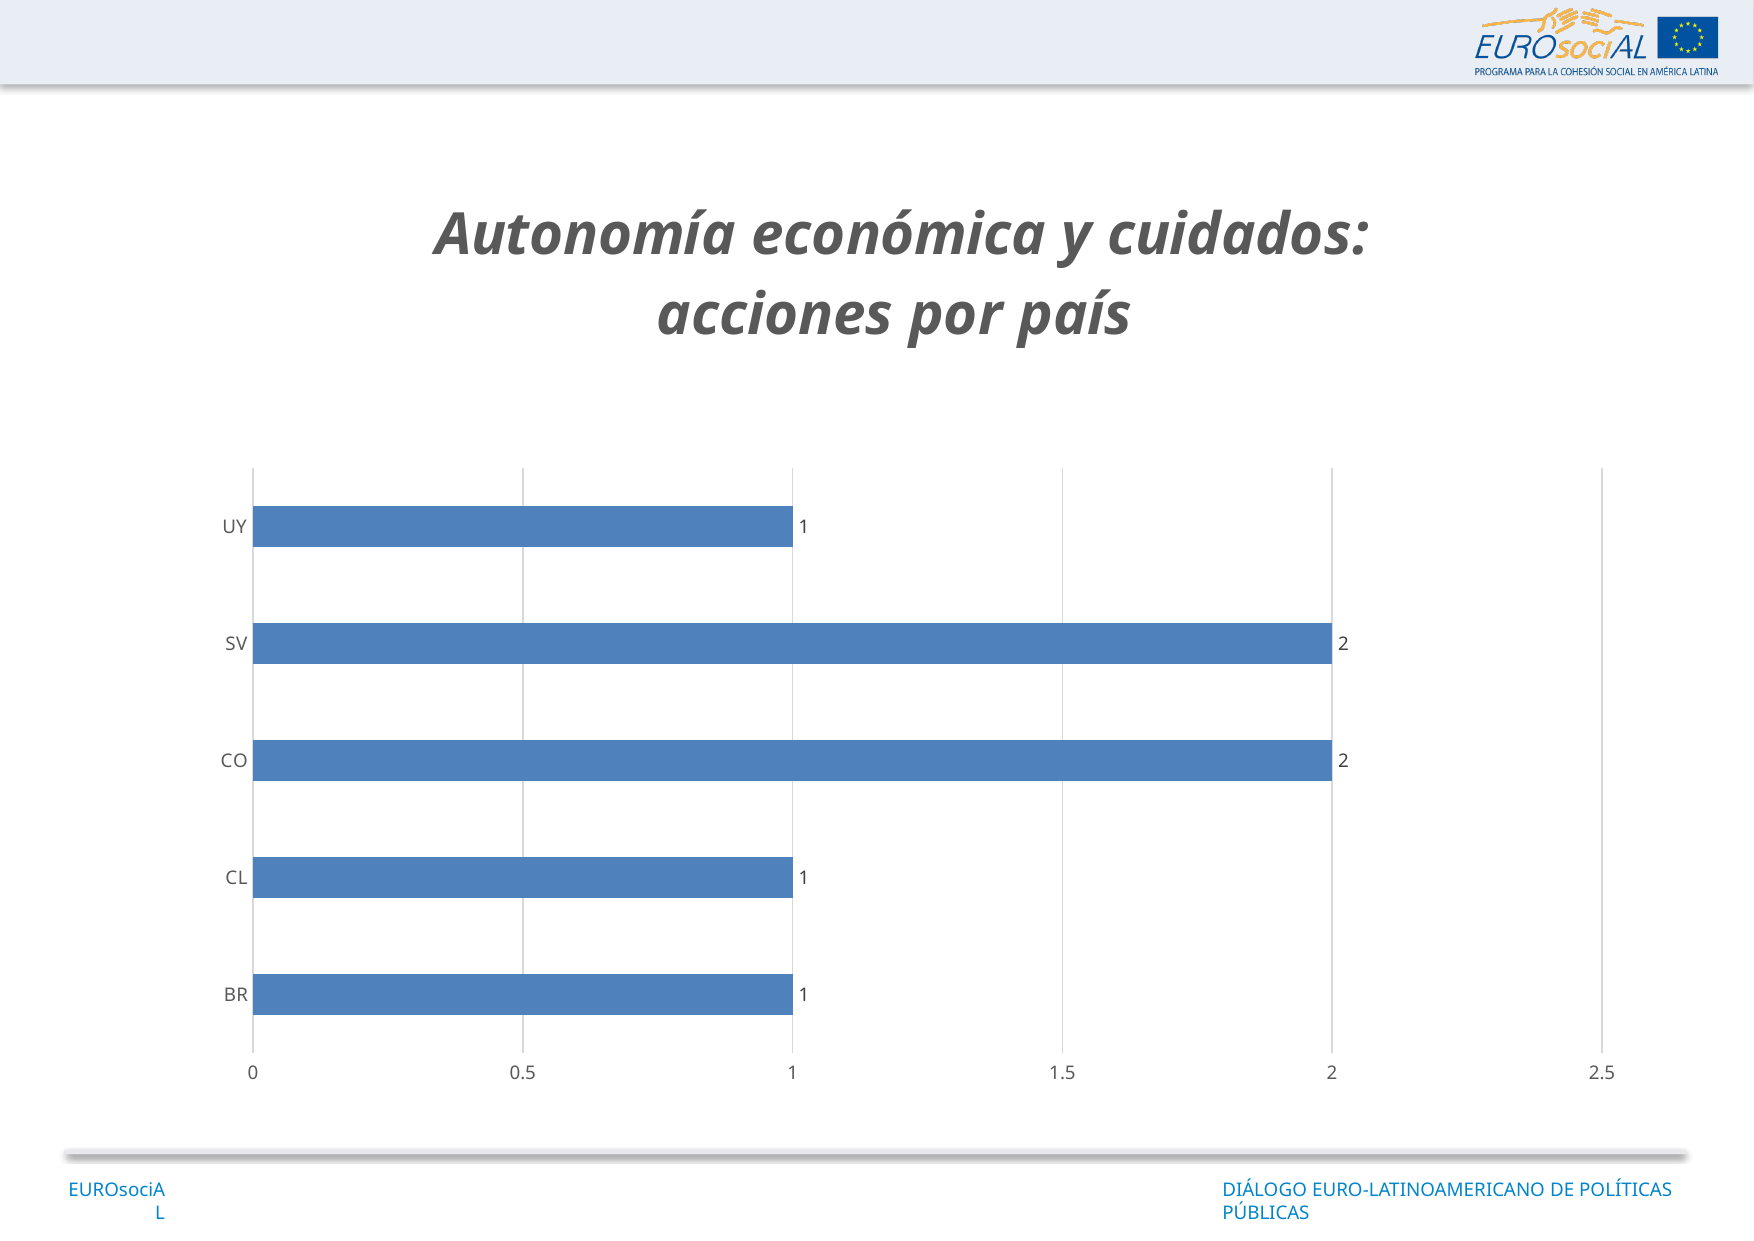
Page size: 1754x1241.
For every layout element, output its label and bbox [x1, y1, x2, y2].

chart [191, 147, 1645, 1105]
picture [1249, 1208, 1254, 1217]
picture [1467, 0, 1728, 85]
